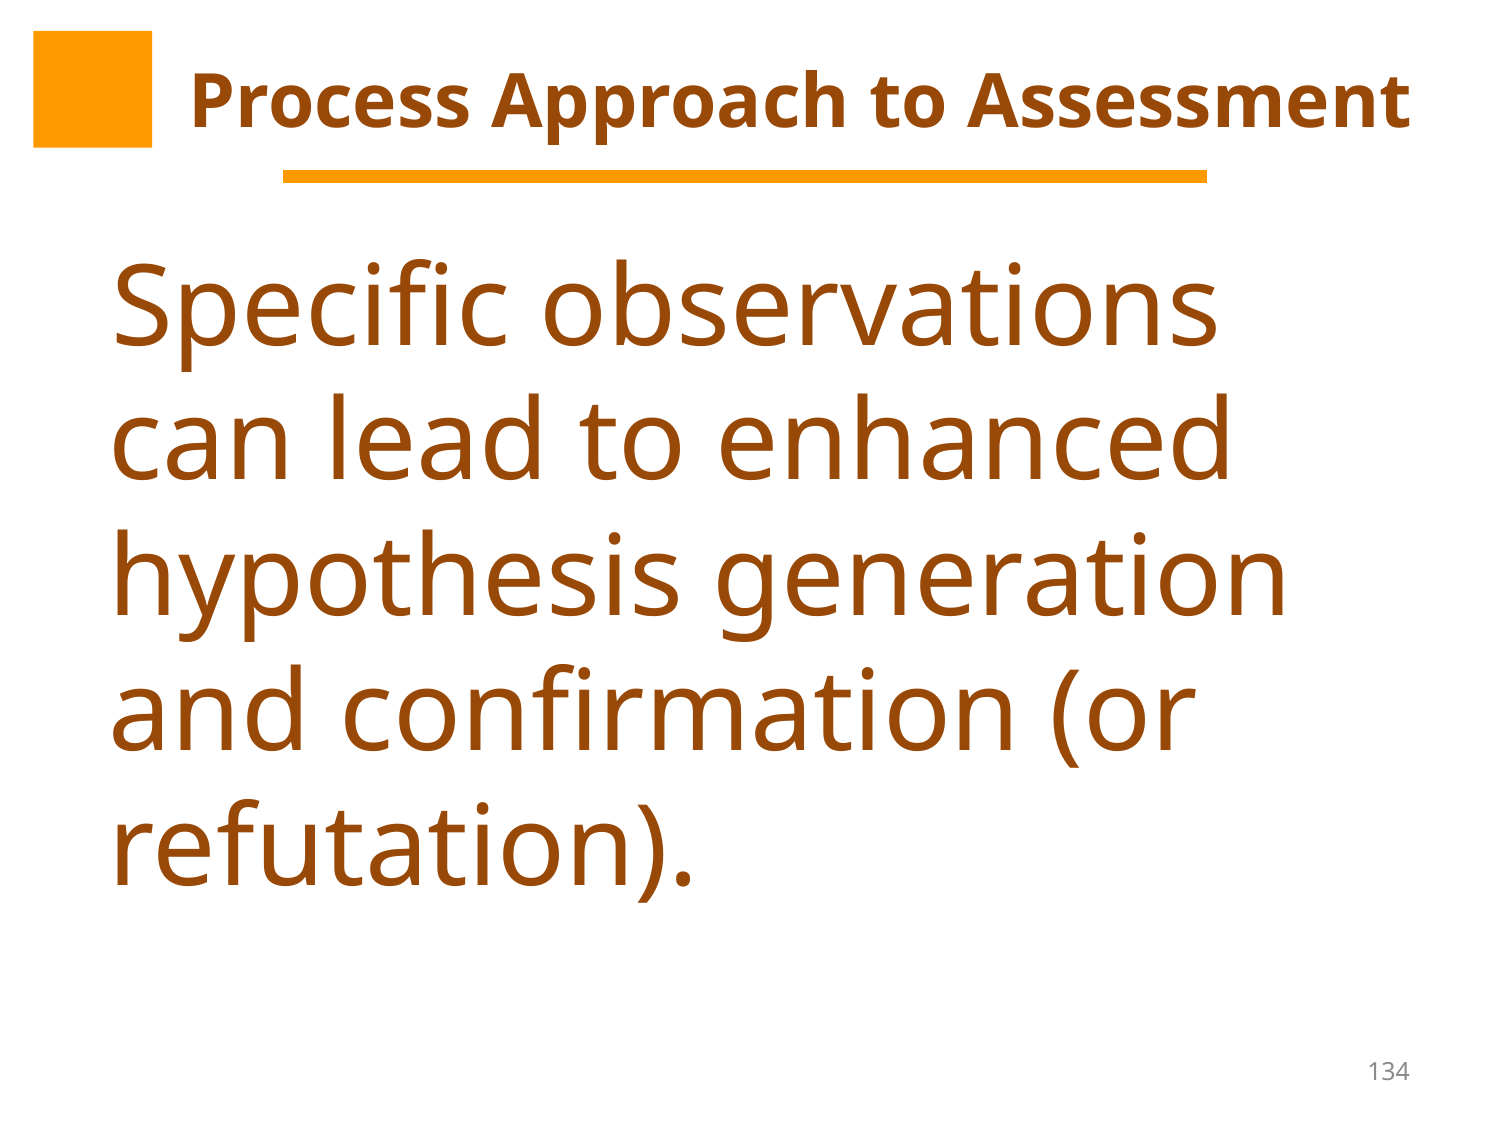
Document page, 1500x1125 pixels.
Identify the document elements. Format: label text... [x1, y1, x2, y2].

text_box [31, 29, 154, 150]
slide_number 134 [1074, 1042, 1425, 1103]
list Specific observations can lead to enhanced hypothesis generation and confirmation (or refutation). [37, 224, 1438, 888]
title Process Approach to Assessment [173, 18, 1500, 176]
